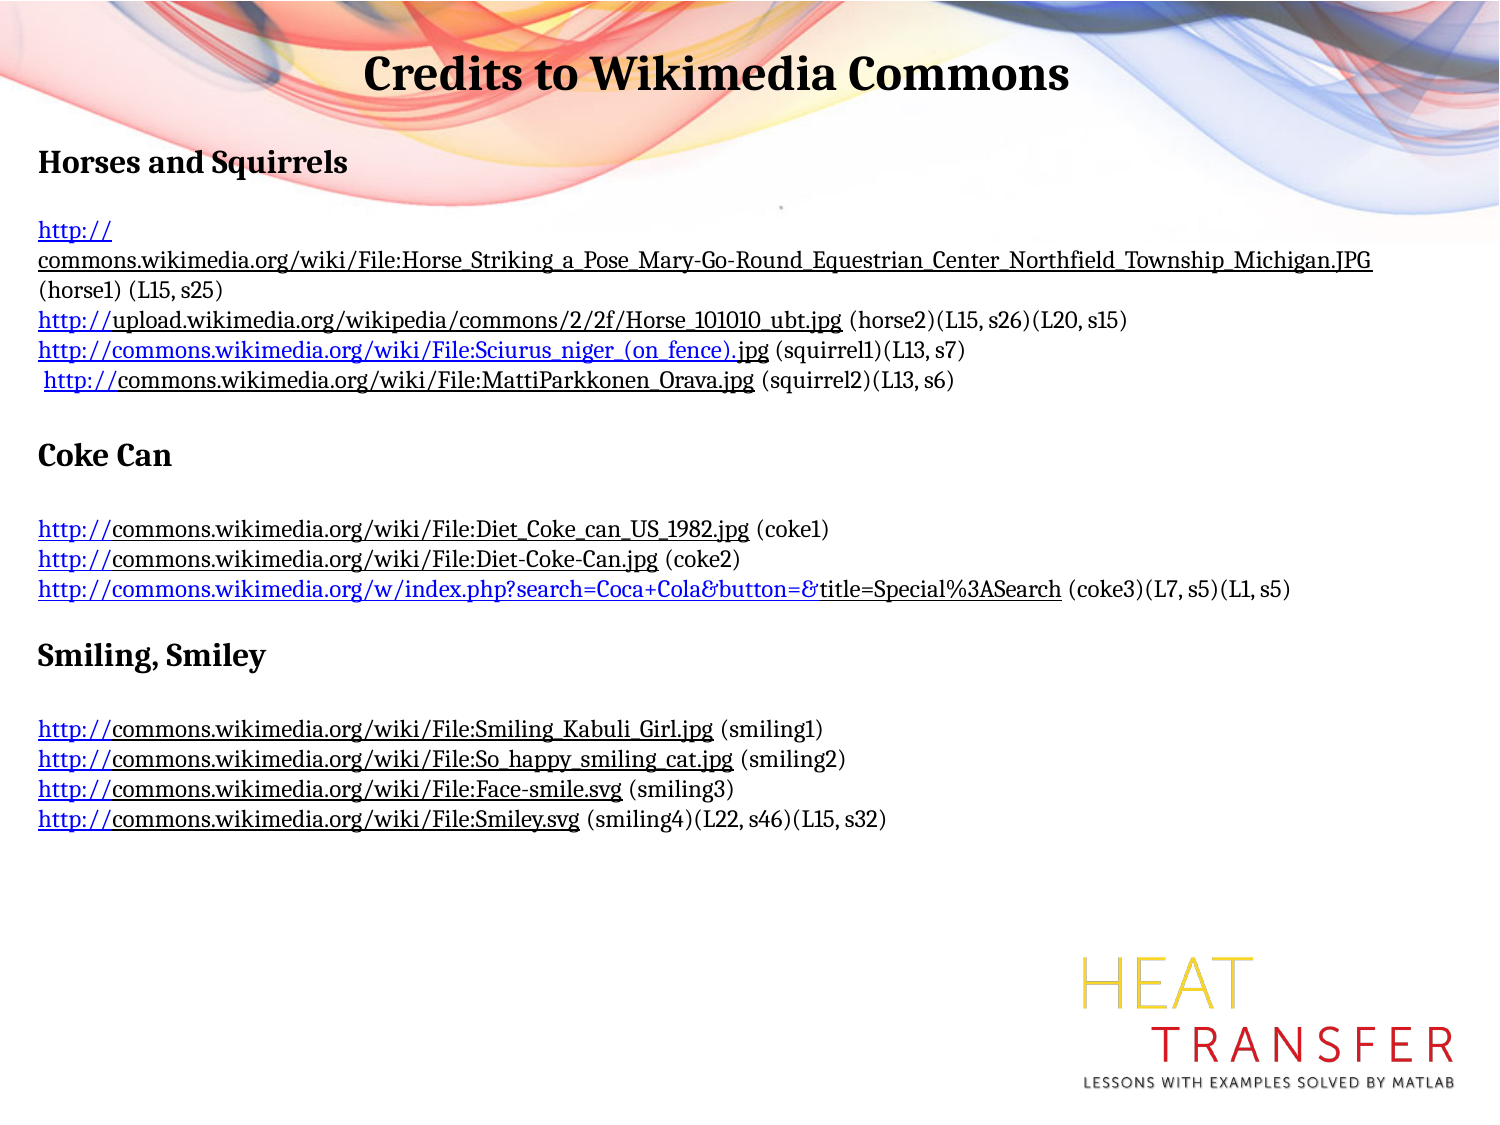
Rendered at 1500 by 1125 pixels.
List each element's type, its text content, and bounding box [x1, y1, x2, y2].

text_box http://commons.wikimedia.org/wiki/File:Horse_Striking_a_Pose_Mary-Go-Round_Equestrian_Center_Northfield_Township_Michigan.JPG (horse1) (L15, s25) http://upload.wikimedia.org/wikipedia/commons/2/2f/Horse_101010_ubt.jpg (horse2)(L15, s26)(L20, s15) http://commons.wikimedia.org/wiki/File:Sciurus_niger_(on_fence).jpg (squirrel1)(L13, s7) http://commons.wikimedia.org/wiki/File:MattiParkkonen_Orava.jpg (squirrel2)(L13, s6) Coke Can http://commons.wikimedia.org/wiki/File:Diet_Coke_can_US_1982.jpg (coke1) http://commons.wikimedia.org/wiki/File:Diet-Coke-Can.jpg (coke2) http://commons.wikimedia.org/w/index.php?search=Coca+Cola&button=&title=Special%3ASearch (coke3)(L7, s5)(L1, s5) Smiling, Smiley http://commons.wikimedia.org/wiki/File:Smiling_Kabuli_Girl.jpg (smiling1) http://commons.wikimedia.org/wiki/File:So_happy_smiling_cat.jpg (smiling2) http://commons.wikimedia.org/wiki/File:Face-smile.svg (smiling3) http://commons.wikimedia.org/wiki/File:Smiley.svg (smiling4)(L22, s46)(L15, s32) [23, 206, 1459, 870]
picture [1075, 946, 1464, 1093]
text_box Credits to Wikimedia Commons Horses and Squirrels [23, 32, 1422, 188]
picture [0, 1, 1499, 243]
